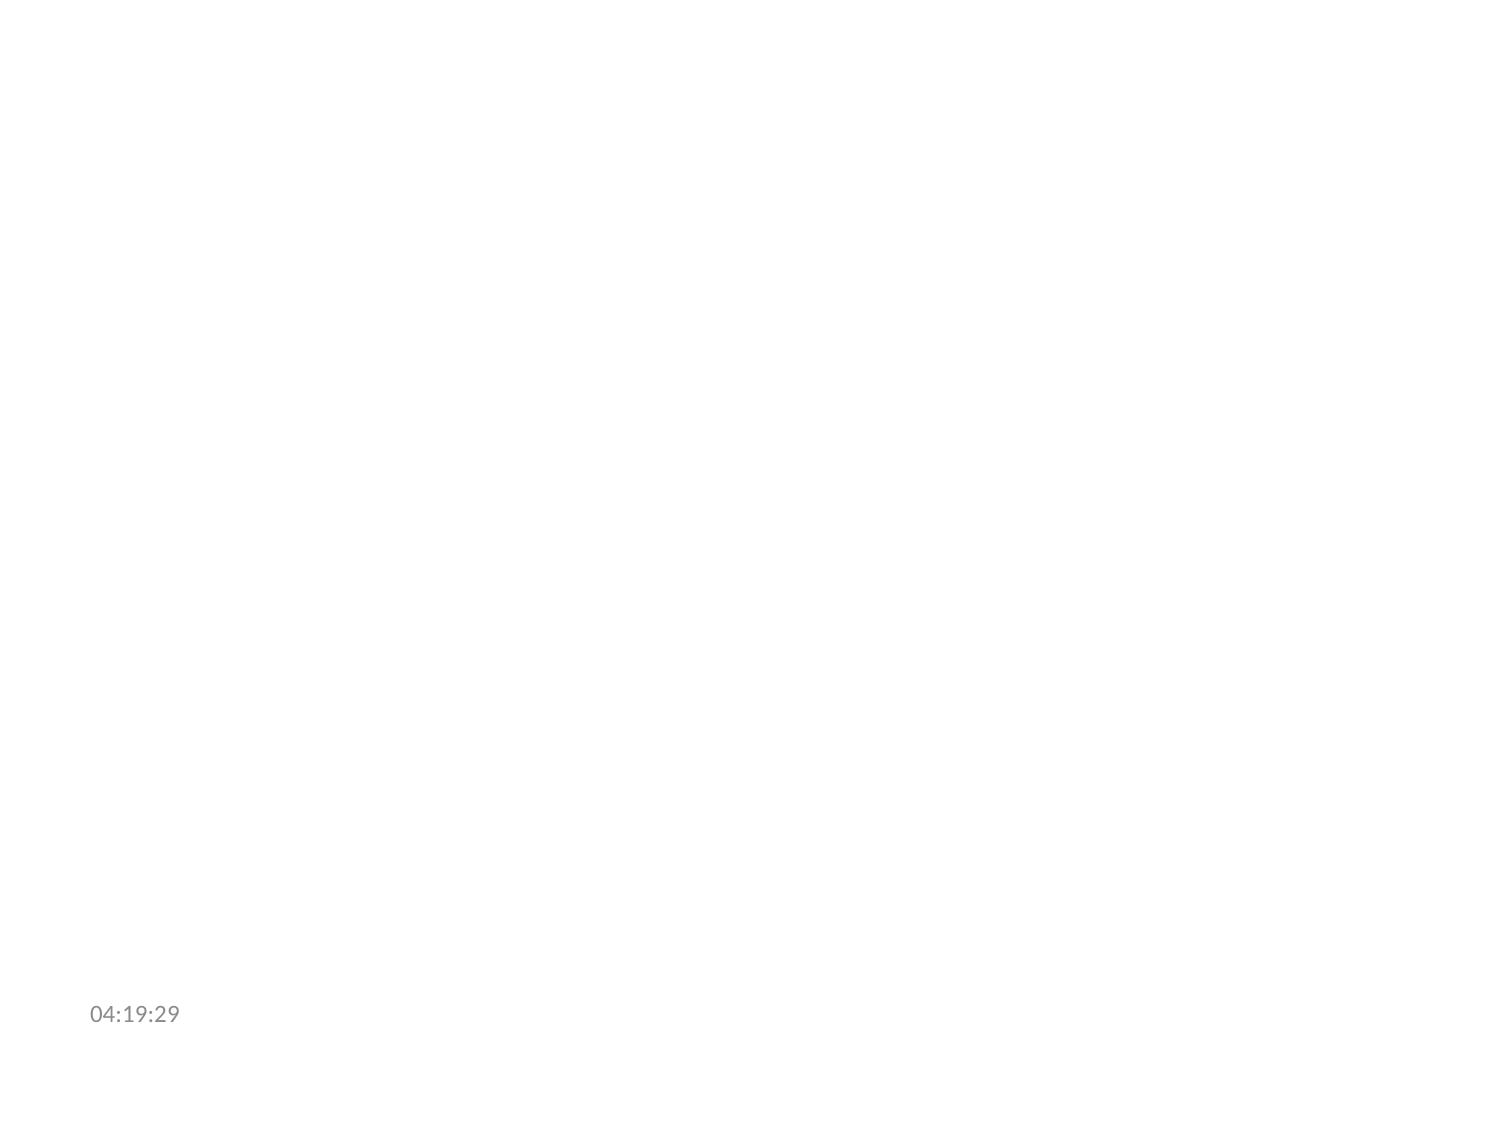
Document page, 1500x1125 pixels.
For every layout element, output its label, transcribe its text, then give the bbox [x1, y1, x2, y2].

text_box 15:35:09 [75, 982, 425, 1043]
